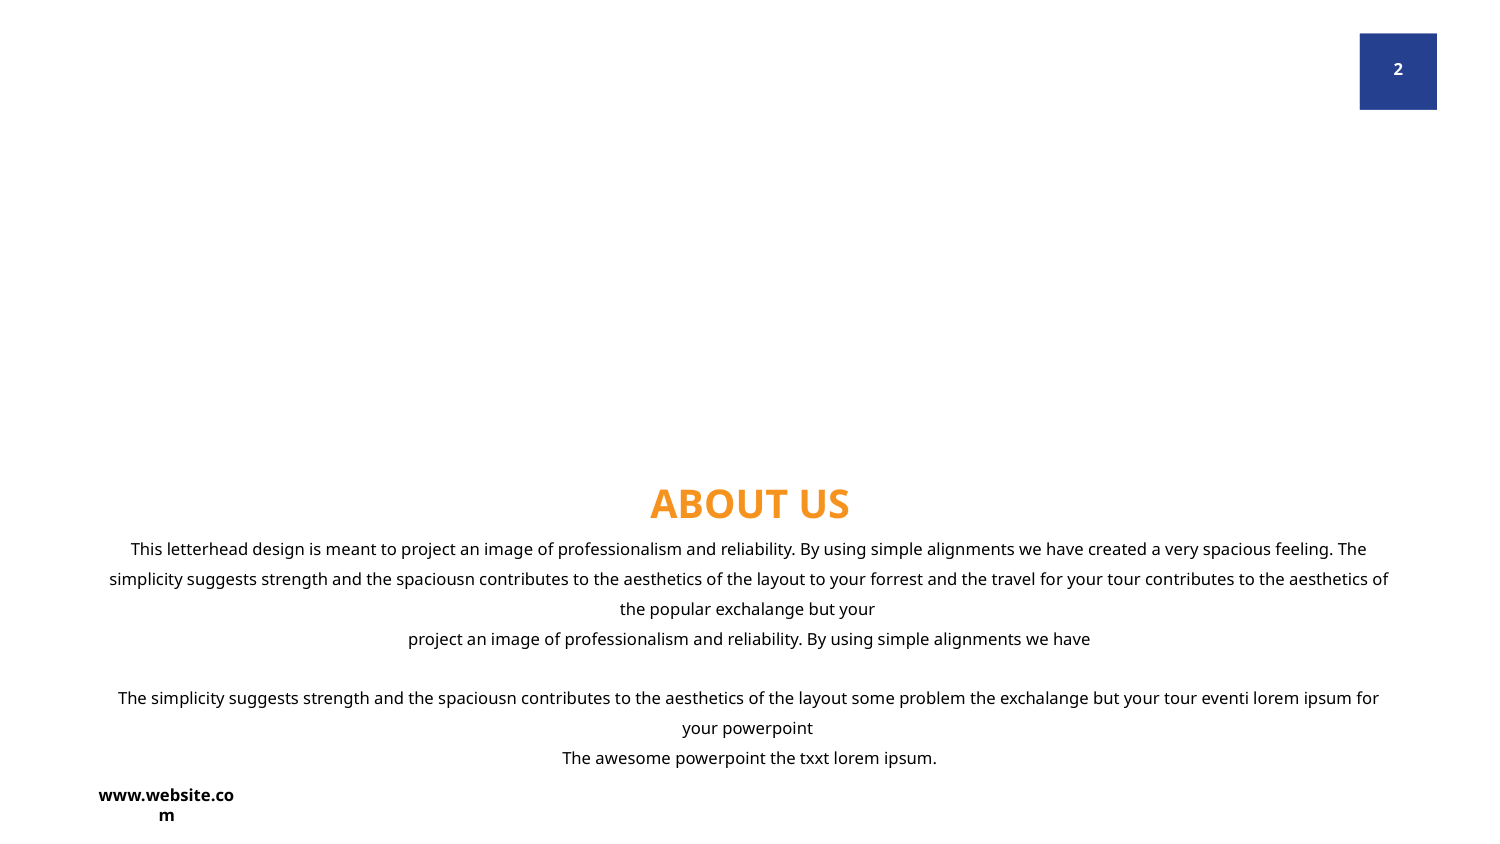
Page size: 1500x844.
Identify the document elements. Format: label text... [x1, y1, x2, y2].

picture [0, 0, 1500, 440]
text_box ABOUT US [604, 478, 896, 525]
footer www.website.com [81, 783, 252, 826]
text_box This letterhead design is meant to project an image of professionalism and reliability. By using simple alignments we have created a very spacious feeling. The simplicity suggests strength and the spaciousn contributes to the aesthetics of the layout to your forrest and the travel for your tour contributes to the aesthetics of the popular exchalange but your project an image of professionalism and reliability. By using simple alignments we have The simplicity suggests strength and the spaciousn contributes to the aesthetics of the layout some problem the exchalange but your tour eventi lorem ipsum for your powerpoint The awesome powerpoint the txxt lorem ipsum. [98, 553, 1402, 773]
